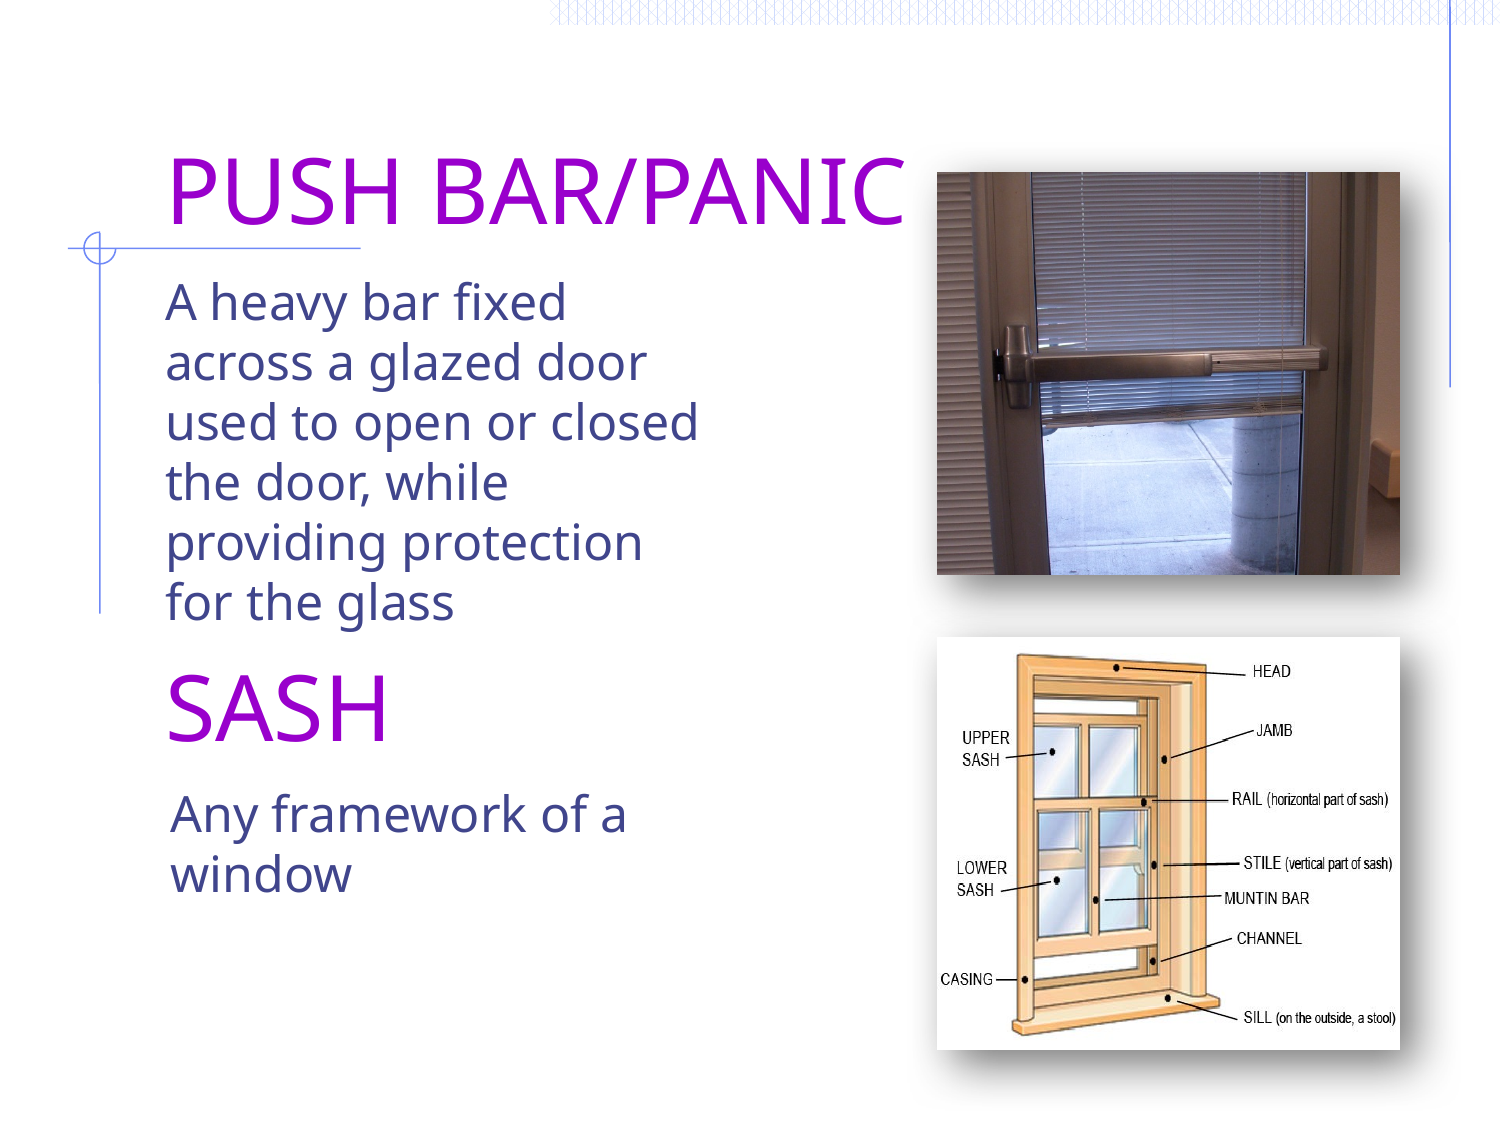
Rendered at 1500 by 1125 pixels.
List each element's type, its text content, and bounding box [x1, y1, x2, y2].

list A heavy bar fixed across a glazed door used to open or closed the door, while providing protection for the glass [150, 262, 738, 512]
picture [937, 637, 1401, 1051]
list Any framework of a window [155, 774, 781, 1088]
list SASH [150, 512, 825, 768]
list PUSH BAR/PANIC [150, 99, 1000, 250]
picture [937, 172, 1401, 576]
